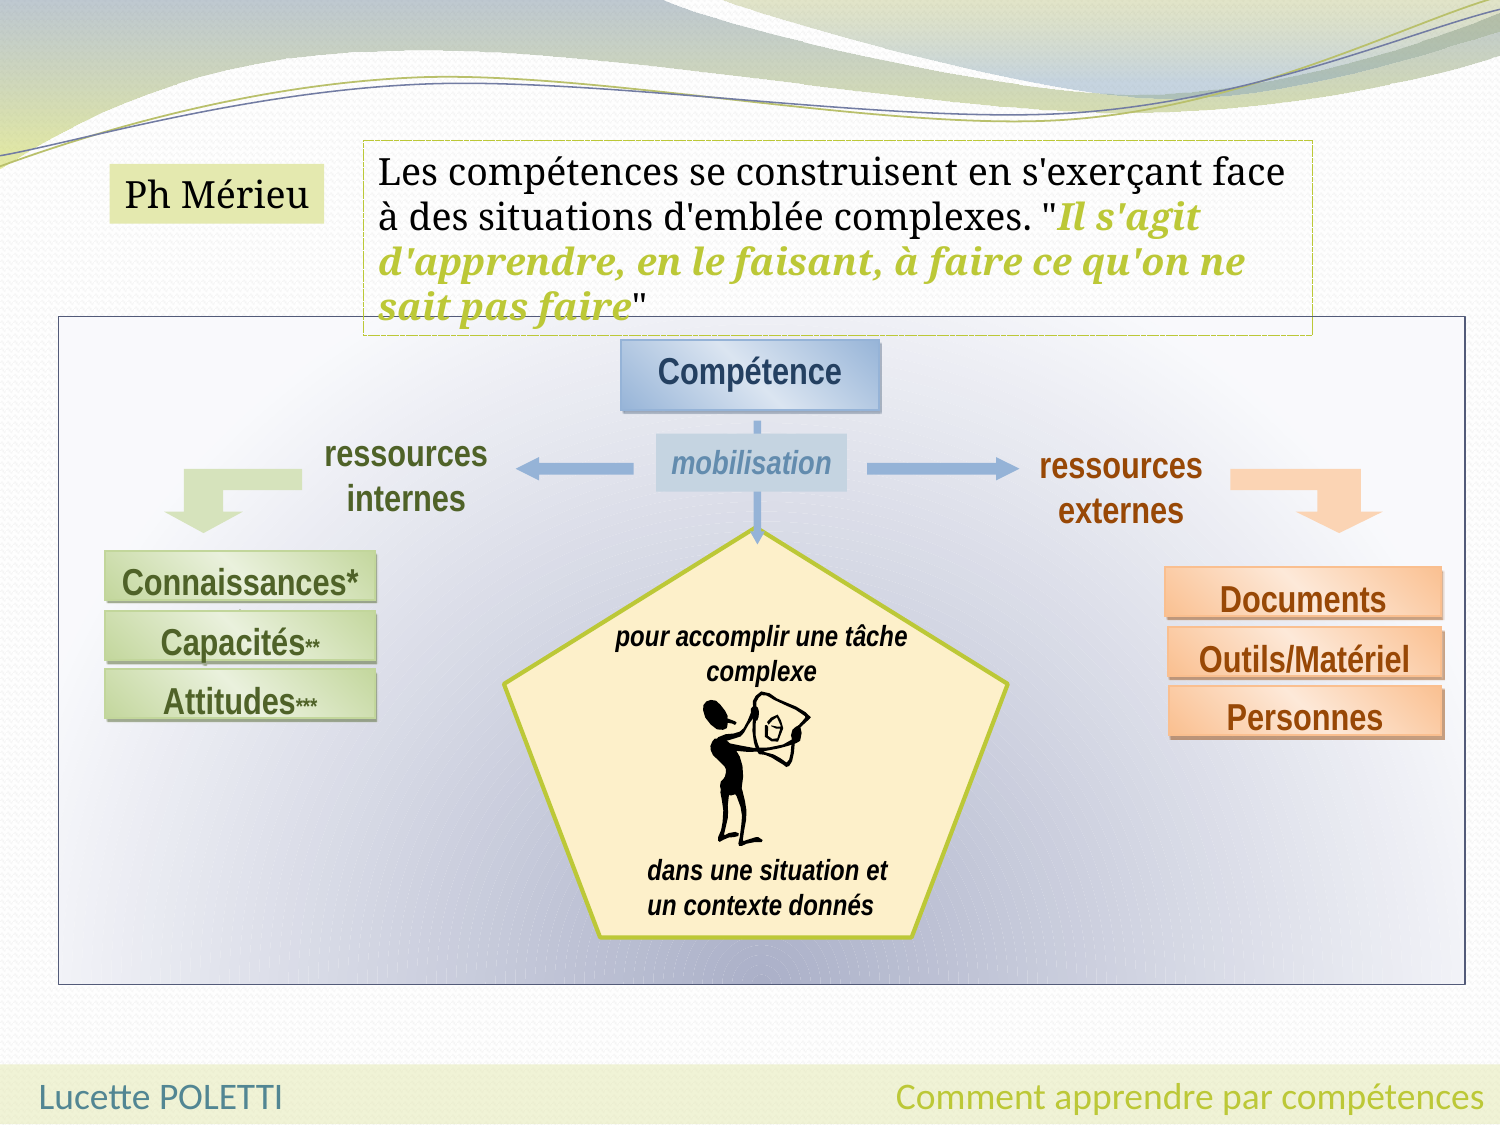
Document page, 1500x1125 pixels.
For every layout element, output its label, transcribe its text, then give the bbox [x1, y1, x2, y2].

text_box Connaissances** [105, 550, 375, 600]
text_box [973, 611, 979, 662]
text_box Outils/Matériel [1167, 627, 1442, 677]
text_box [543, 769, 979, 941]
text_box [550, 609, 973, 930]
text_box [622, 526, 890, 608]
text_box Les compétences se construisent en s'exerçant face à des situations d'emblée complexes. "Il s'agit d'apprendre, en le faisant, à faire ce qu'on ne sait pas faire" [363, 140, 1313, 336]
text_box [753, 420, 762, 433]
text_box [58, 316, 1466, 985]
text_box [1230, 468, 1383, 534]
text_box ressources internes [292, 421, 520, 468]
text_box Personnes [1168, 685, 1442, 735]
text_box ressources externes [1007, 433, 1235, 480]
text_box Attitudes*** [105, 669, 375, 719]
text_box [515, 457, 634, 481]
text_box [164, 468, 303, 534]
text_box Ph Mérieu [109, 163, 325, 224]
text_box Compétence [621, 339, 879, 411]
text_box Documents [1165, 567, 1442, 617]
text_box [867, 457, 1020, 481]
text_box [979, 663, 1010, 766]
text_box [750, 492, 765, 545]
text_box [543, 610, 550, 656]
text_box [501, 657, 543, 793]
text_box mobilisation [656, 433, 847, 492]
text_box Capacités** [105, 610, 375, 660]
